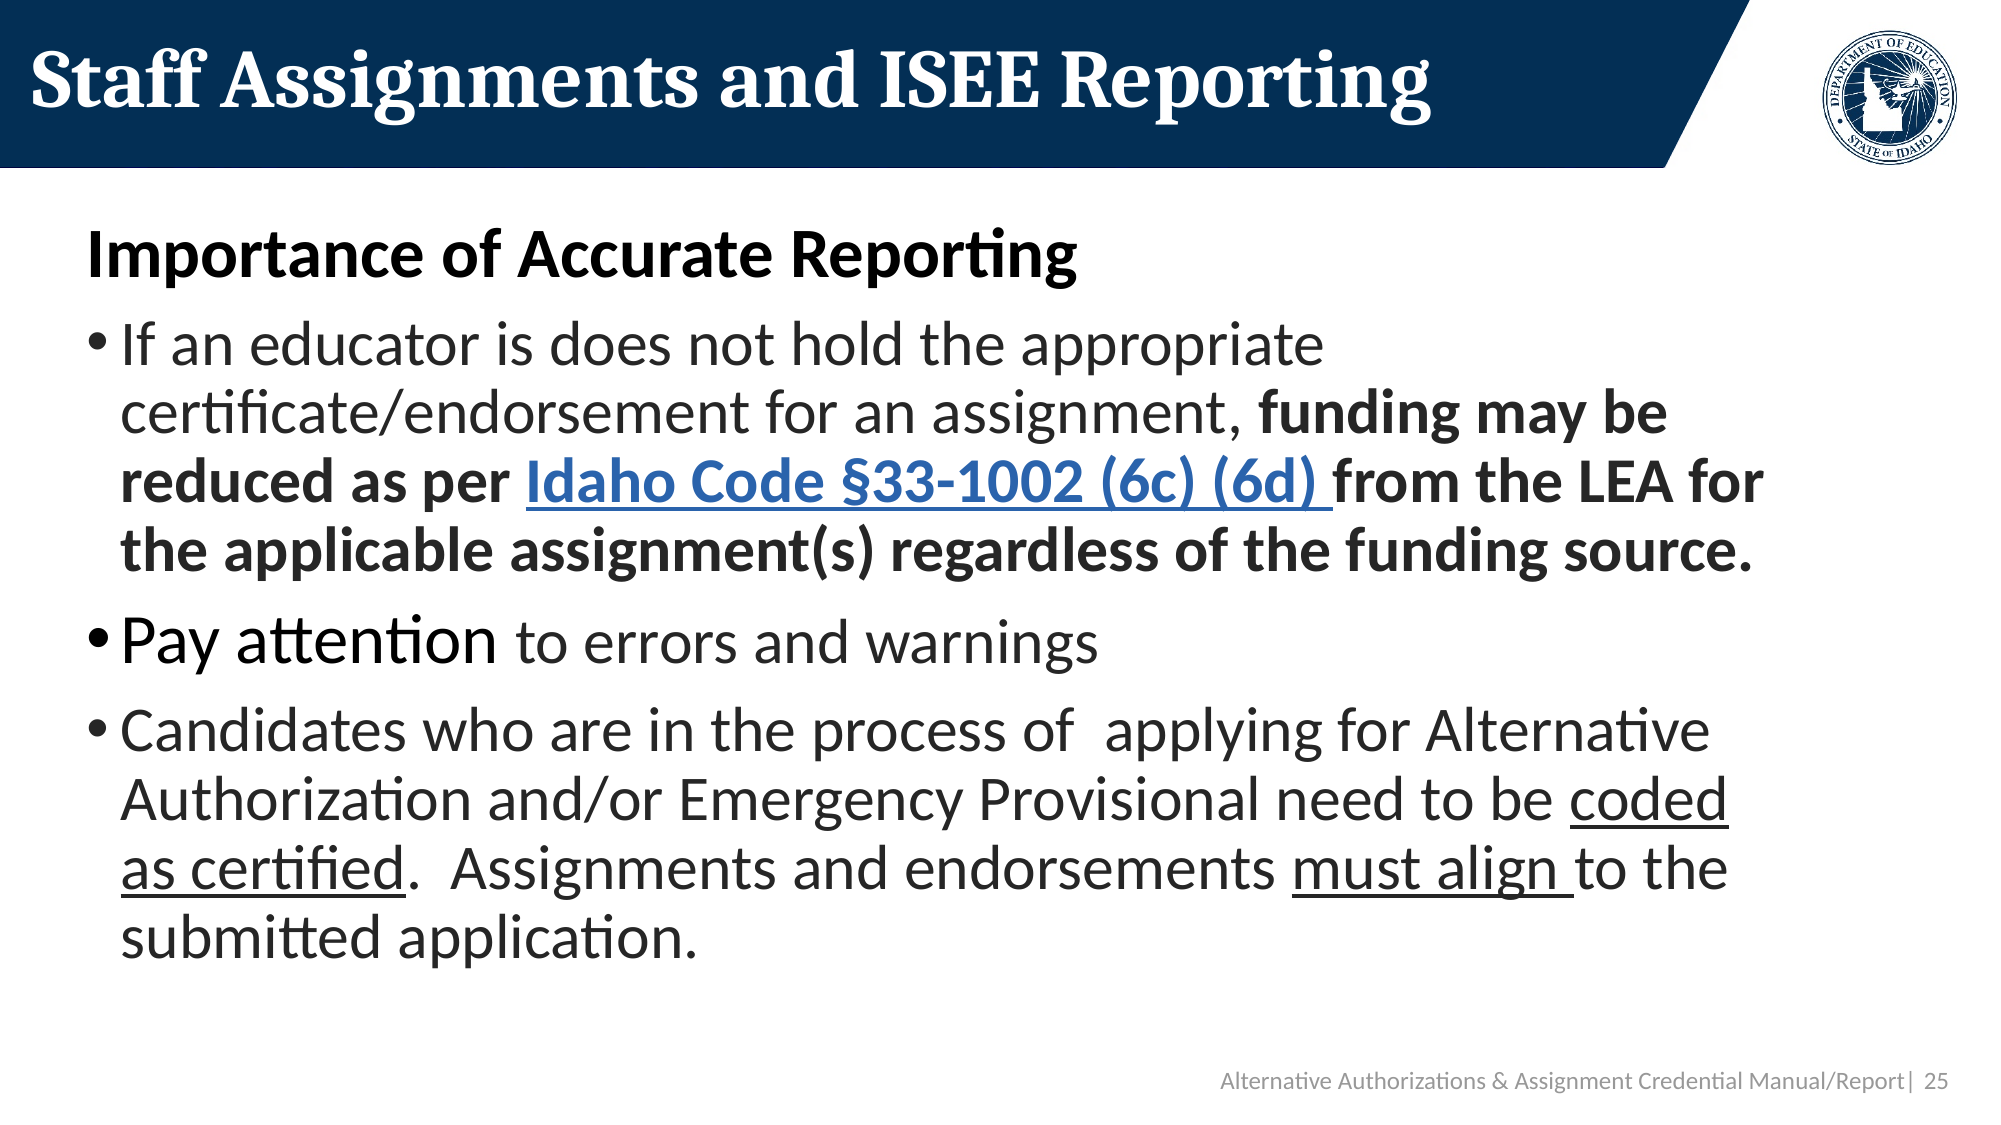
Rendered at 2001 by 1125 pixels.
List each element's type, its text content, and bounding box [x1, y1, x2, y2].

picture [1666, 0, 1965, 173]
title Staff Assignments and ISEE Reporting [17, 0, 1797, 163]
list Importance of Accurate Reporting If an educator is does not hold the appropriate certificate/endorsement for an assignment, funding may be reduced as per Idaho Code §33-1002 (6c) (6d) from the LEA for the applicable assignment(s) regardless of the funding source. Pay attention to errors and warnings Candidates who are in the process of applying for Alternative Authorization and/or Emergency Provisional need to be coded as certified. Assignments and endorsements must align to the submitted application. [71, 167, 1797, 1015]
slide_number Alternative Authorizations & Assignment Credential Manual/Report| 25 [1146, 1049, 1965, 1109]
